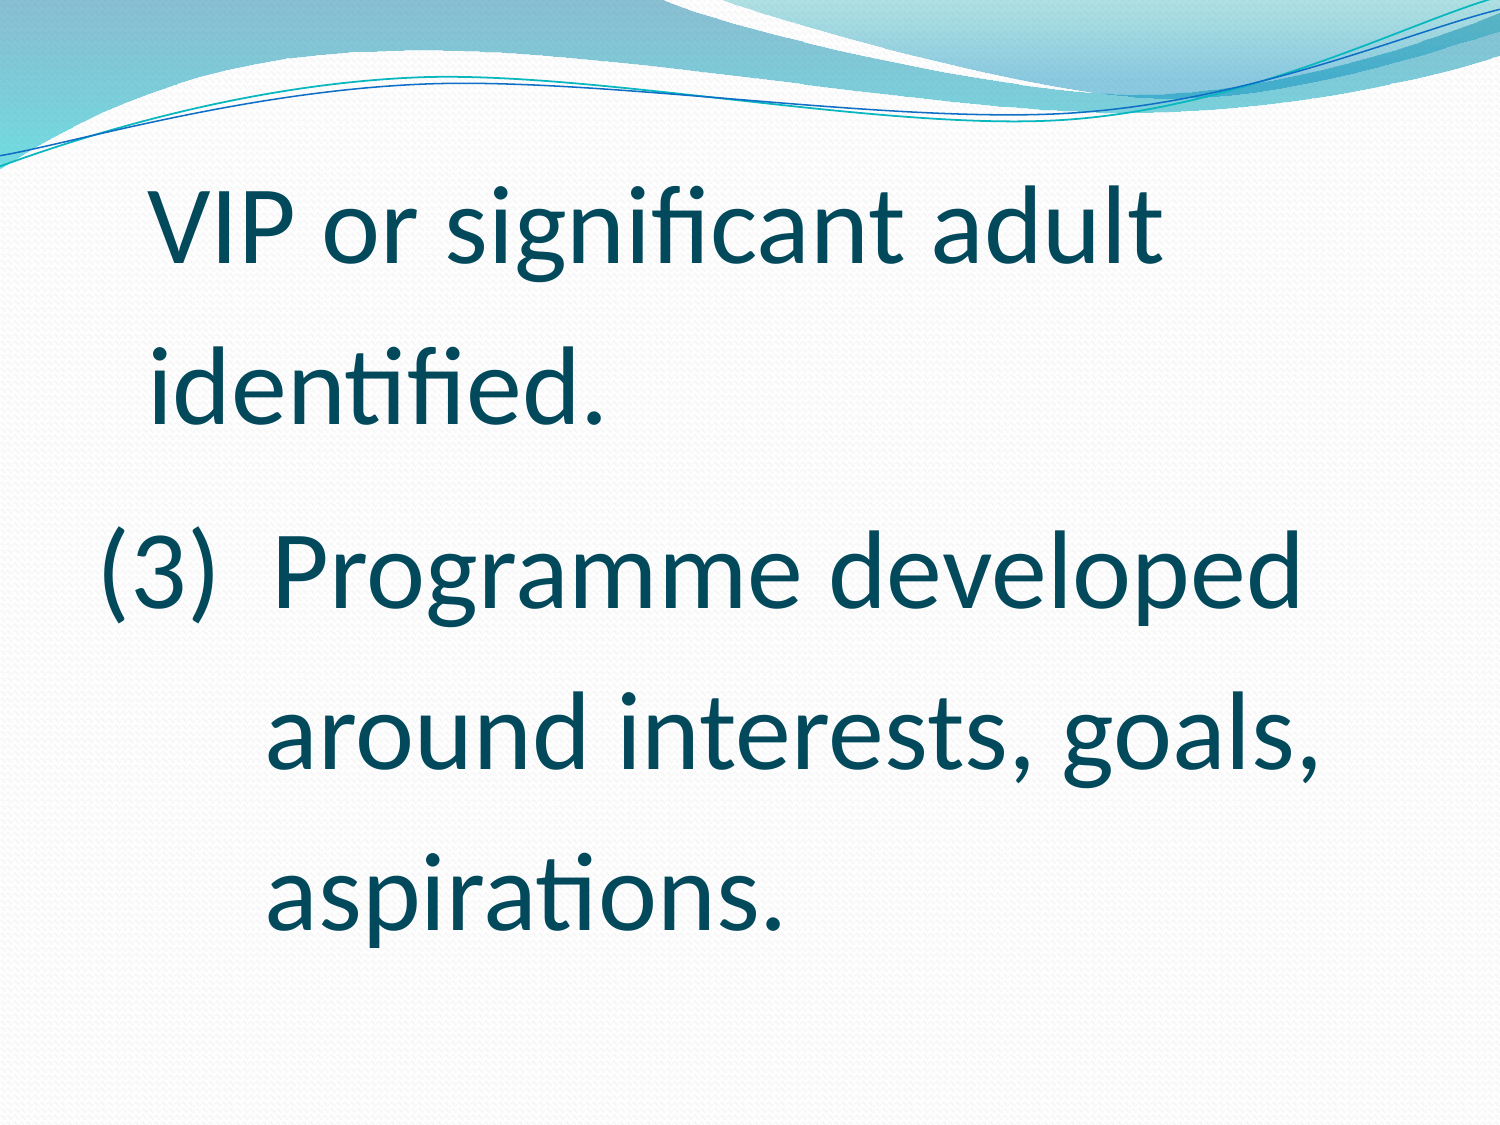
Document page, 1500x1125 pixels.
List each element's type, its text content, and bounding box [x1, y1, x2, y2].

list VIP or significant adult identified. (3) Programme developed around interests, goals, aspirations. [82, 117, 1425, 1003]
